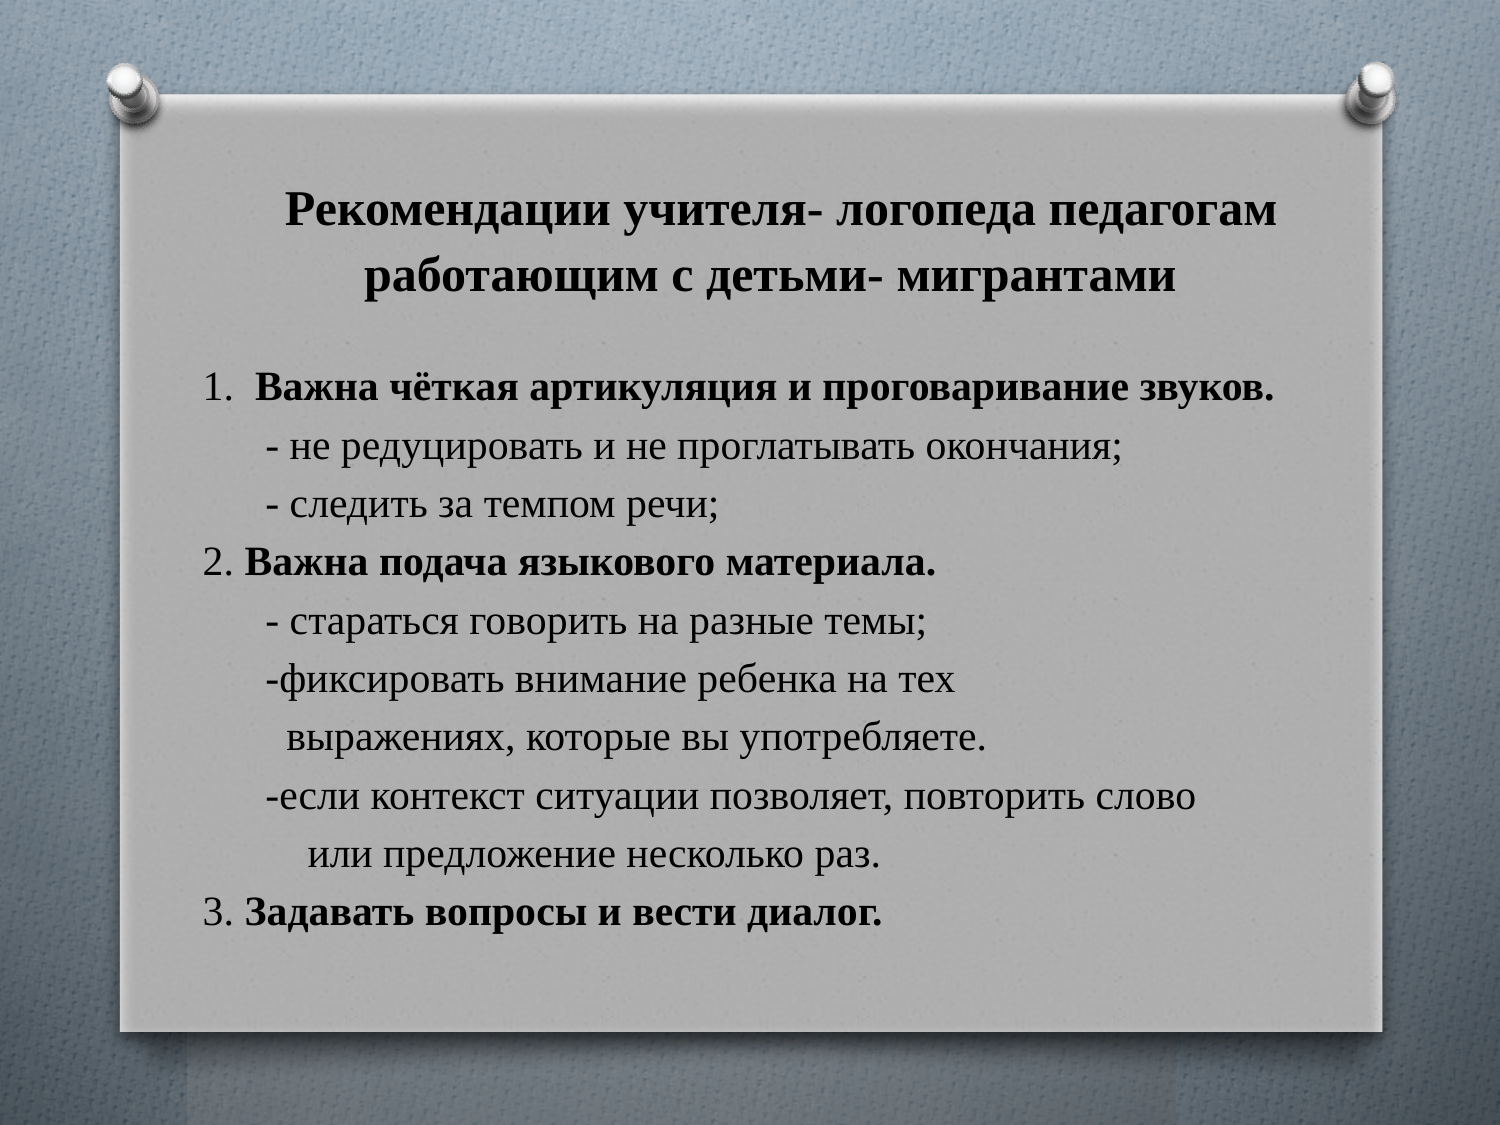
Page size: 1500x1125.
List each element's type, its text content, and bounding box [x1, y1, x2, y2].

list 1. Важна чёткая артикуляция и проговаривание звуков. - не редуцировать и не проглатывать окончания; - следить за темпом речи; 2. Важна подача языкового материала. - стараться говорить на разные темы; -фиксировать внимание ребенка на тех выражениях, которые вы употребляете. -если контекст ситуации позволяет, повторить слово или предложение несколько раз. 3. Задавать вопросы и вести диалог. [187, 351, 1301, 1020]
title Рекомендации учителя- логопеда педагогам работающим с детьми- мигрантами [199, 117, 1342, 329]
picture [75, 29, 198, 153]
picture [1317, 35, 1439, 156]
